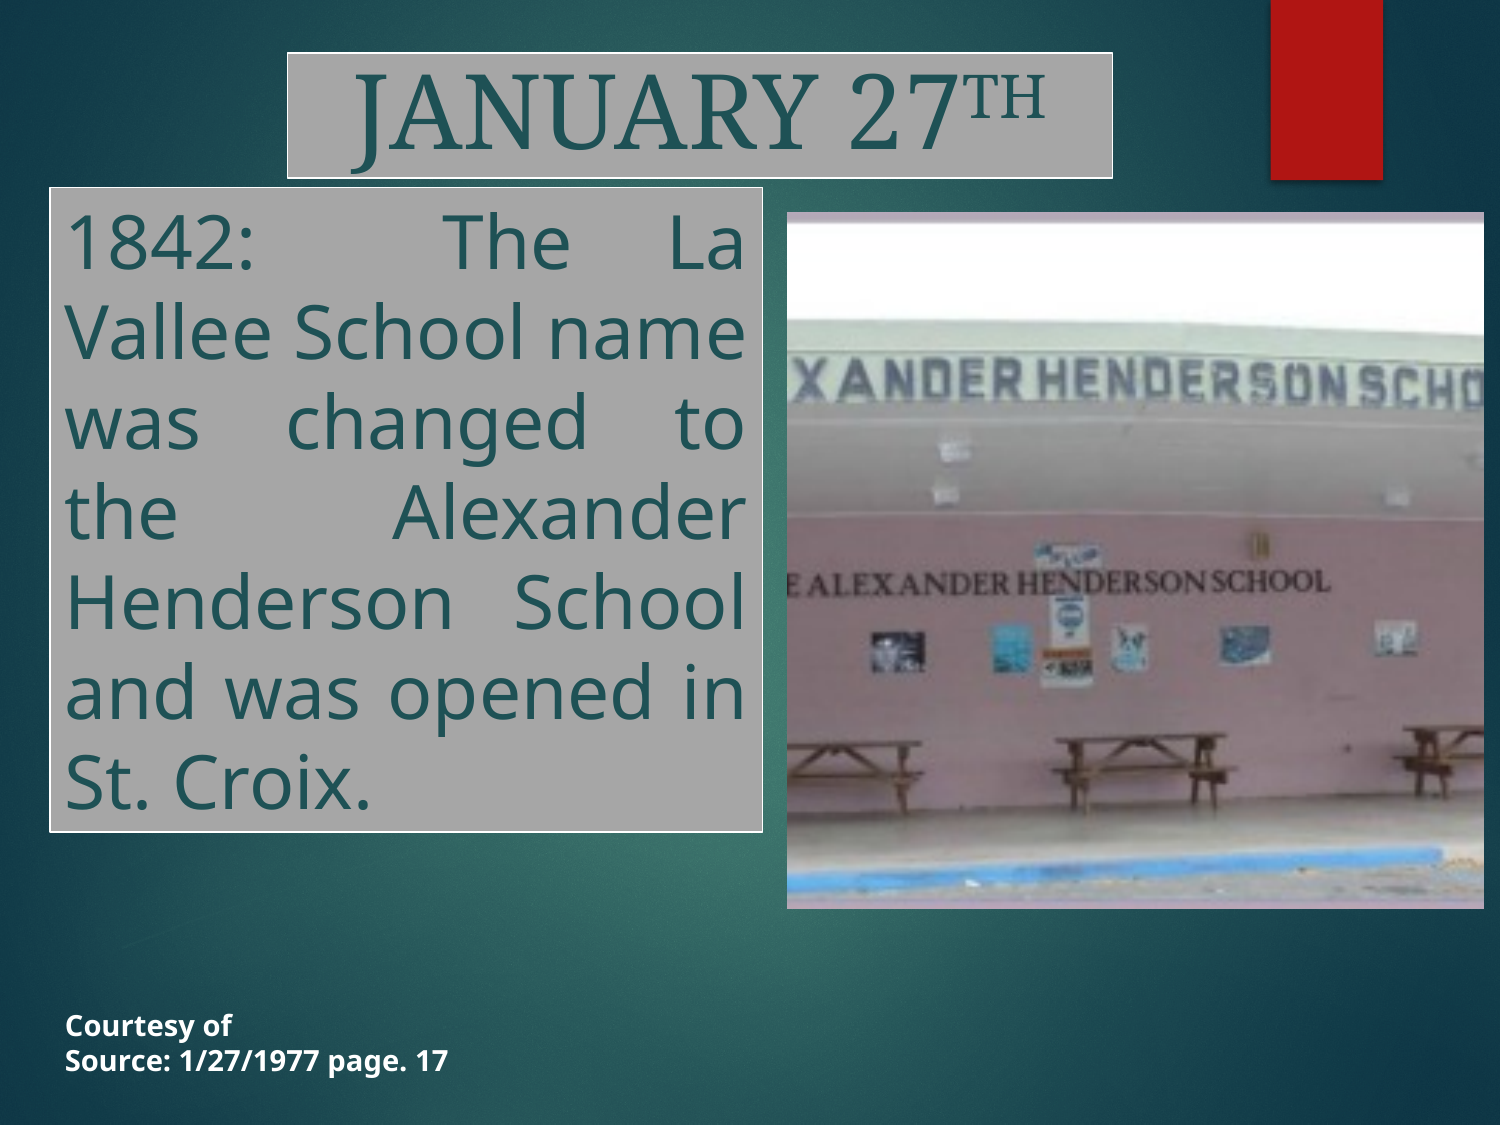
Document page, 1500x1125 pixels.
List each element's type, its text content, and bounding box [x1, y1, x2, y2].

picture [787, 212, 1484, 909]
text_box 1842: The La Vallee School name was changed to the Alexander Henderson School and was opened in St. Croix. [49, 187, 763, 833]
text_box Courtesy of Source: 1/27/1977 page. 17 [50, 999, 1213, 1085]
title JANUARY 27TH [287, 52, 1113, 179]
